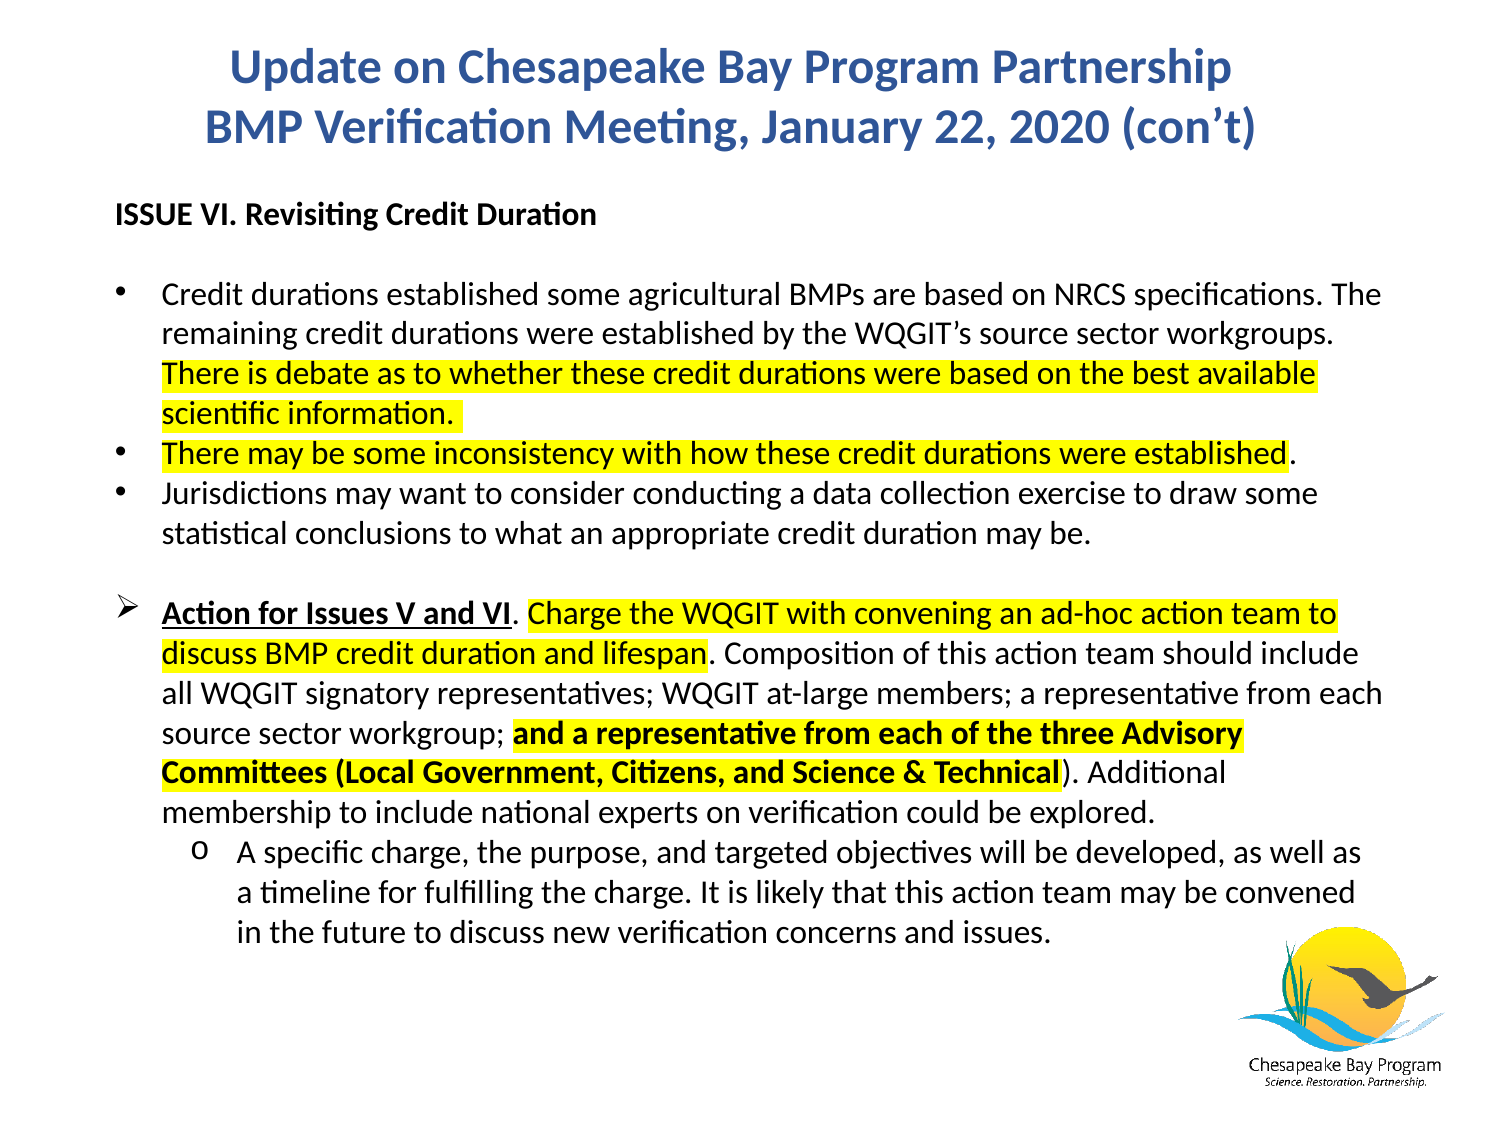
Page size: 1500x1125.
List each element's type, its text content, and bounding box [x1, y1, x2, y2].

text_box Update on Chesapeake Bay Program Partnership BMP Verification Meeting, January 22, 2020 (con’t) [162, 26, 1300, 161]
text_box ISSUE VI. Revisiting Credit Duration Credit durations established some agricultural BMPs are based on NRCS specifications. The remaining credit durations were established by the WQGIT’s source sector workgroups. There is debate as to whether these credit durations were based on the best available scientific information. There may be some inconsistency with how these credit durations were established. Jurisdictions may want to consider conducting a data collection exercise to draw some statistical conclusions to what an appropriate credit duration may be. Action for Issues V and VI. Charge the WQGIT with convening an ad-hoc action team to discuss BMP credit duration and lifespan. Composition of this action team should include all WQGIT signatory representatives; WQGIT at-large members; a representative from each source sector workgroup; and a representative from each of the three Advisory Committees (Local Government, Citizens, and Science & Technical). Additional membership to include national experts on verification could be explored. A specific charge, the purpose, and targeted objectives will be developed, as well as a timeline for fulfilling the charge. It is likely that this action team may be convened in the future to discuss new verification concerns and issues. [99, 184, 1400, 1003]
picture [1237, 925, 1445, 1088]
